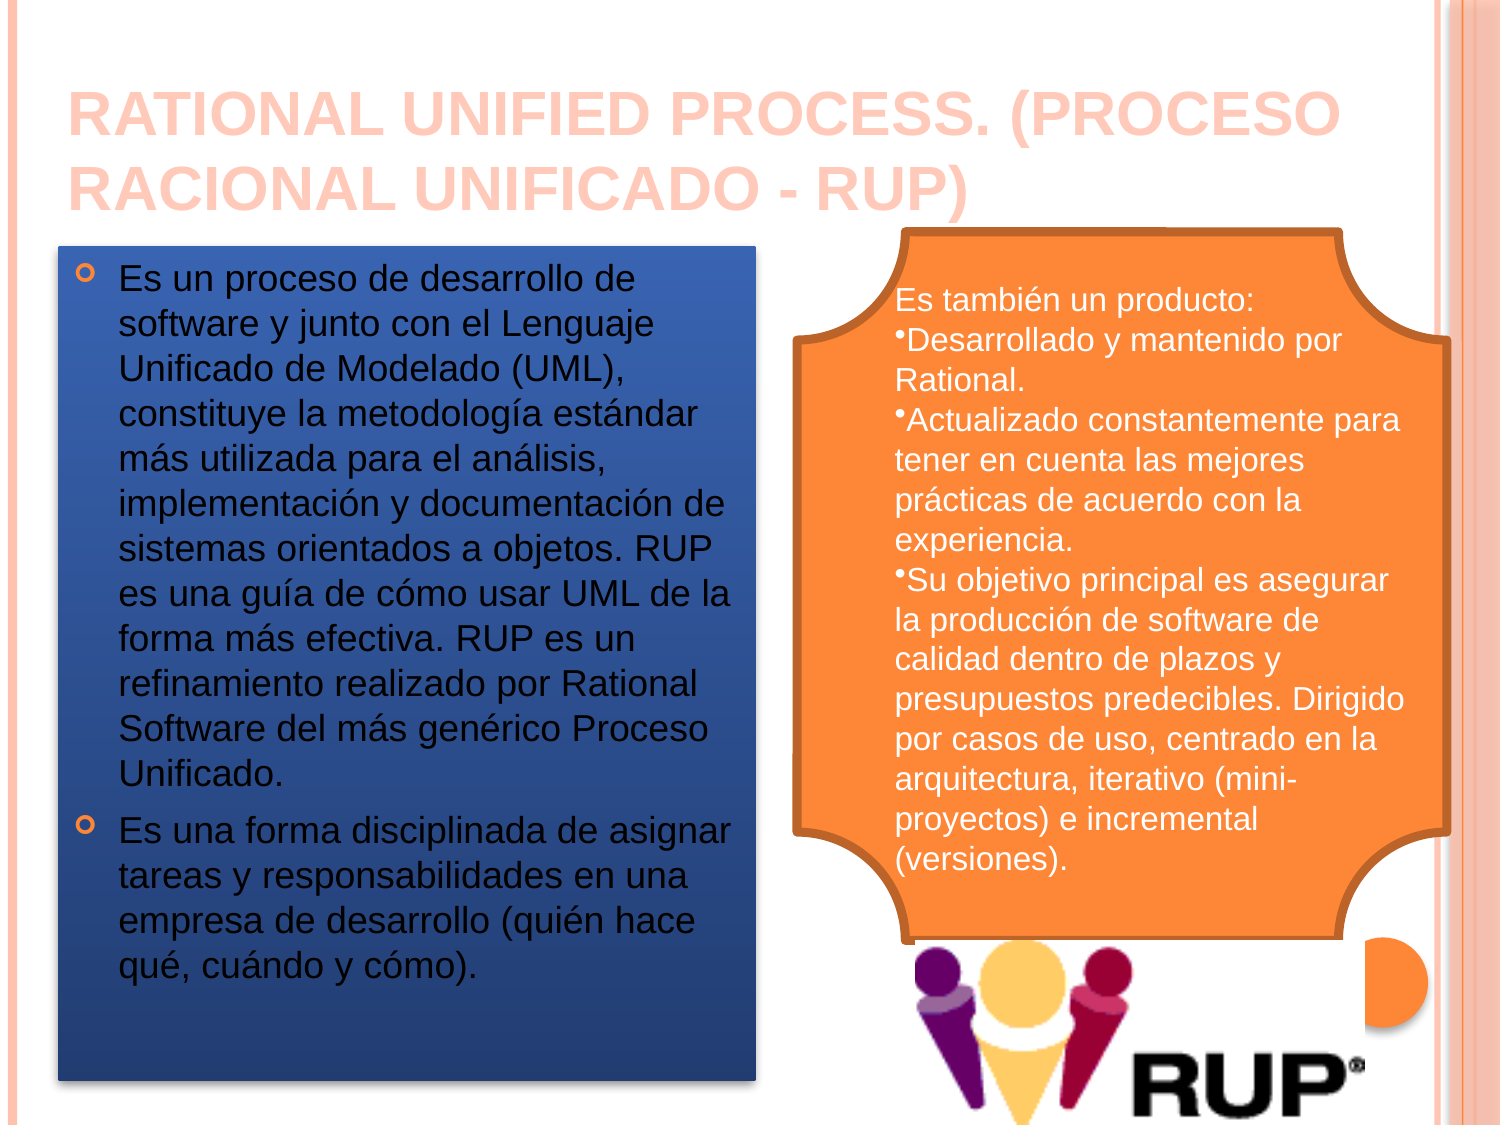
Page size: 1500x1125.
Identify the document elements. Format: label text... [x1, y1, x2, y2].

title Rational Unified Process. (Proceso Racional Unificado - RUP) [53, 42, 1404, 231]
picture [915, 940, 1365, 1125]
text_box Es también un producto: Desarrollado y mantenido por Rational. Actualizado constantemente para tener en cuenta las mejores prácticas de acuerdo con la experiencia. Su objetivo principal es asegurar la producción de software de calidad dentro de plazos y presupuestos predecibles. Dirigido por casos de uso, centrado en la arquitectura, iterativo (mini-proyectos) e incremental (versiones). [879, 270, 1424, 885]
text_box [792, 295, 879, 877]
text_box [884, 885, 1360, 945]
text_box [1424, 333, 1452, 840]
list Es un proceso de desarrollo de software y junto con el Lenguaje Unificado de Modelado (UML), constituye la metodología estándar más utilizada para el análisis, implementación y documentación de sistemas orientados a objetos. RUP es una guía de cómo usar UML de la forma más efectiva. RUP es un refinamiento realizado por Rational Software del más genérico Proceso Unificado. Es una forma disciplinada de asignar tareas y responsabilidades en una empresa de desarrollo (quién hace qué, cuándo y cómo). [58, 245, 756, 1081]
text_box [893, 231, 1351, 270]
